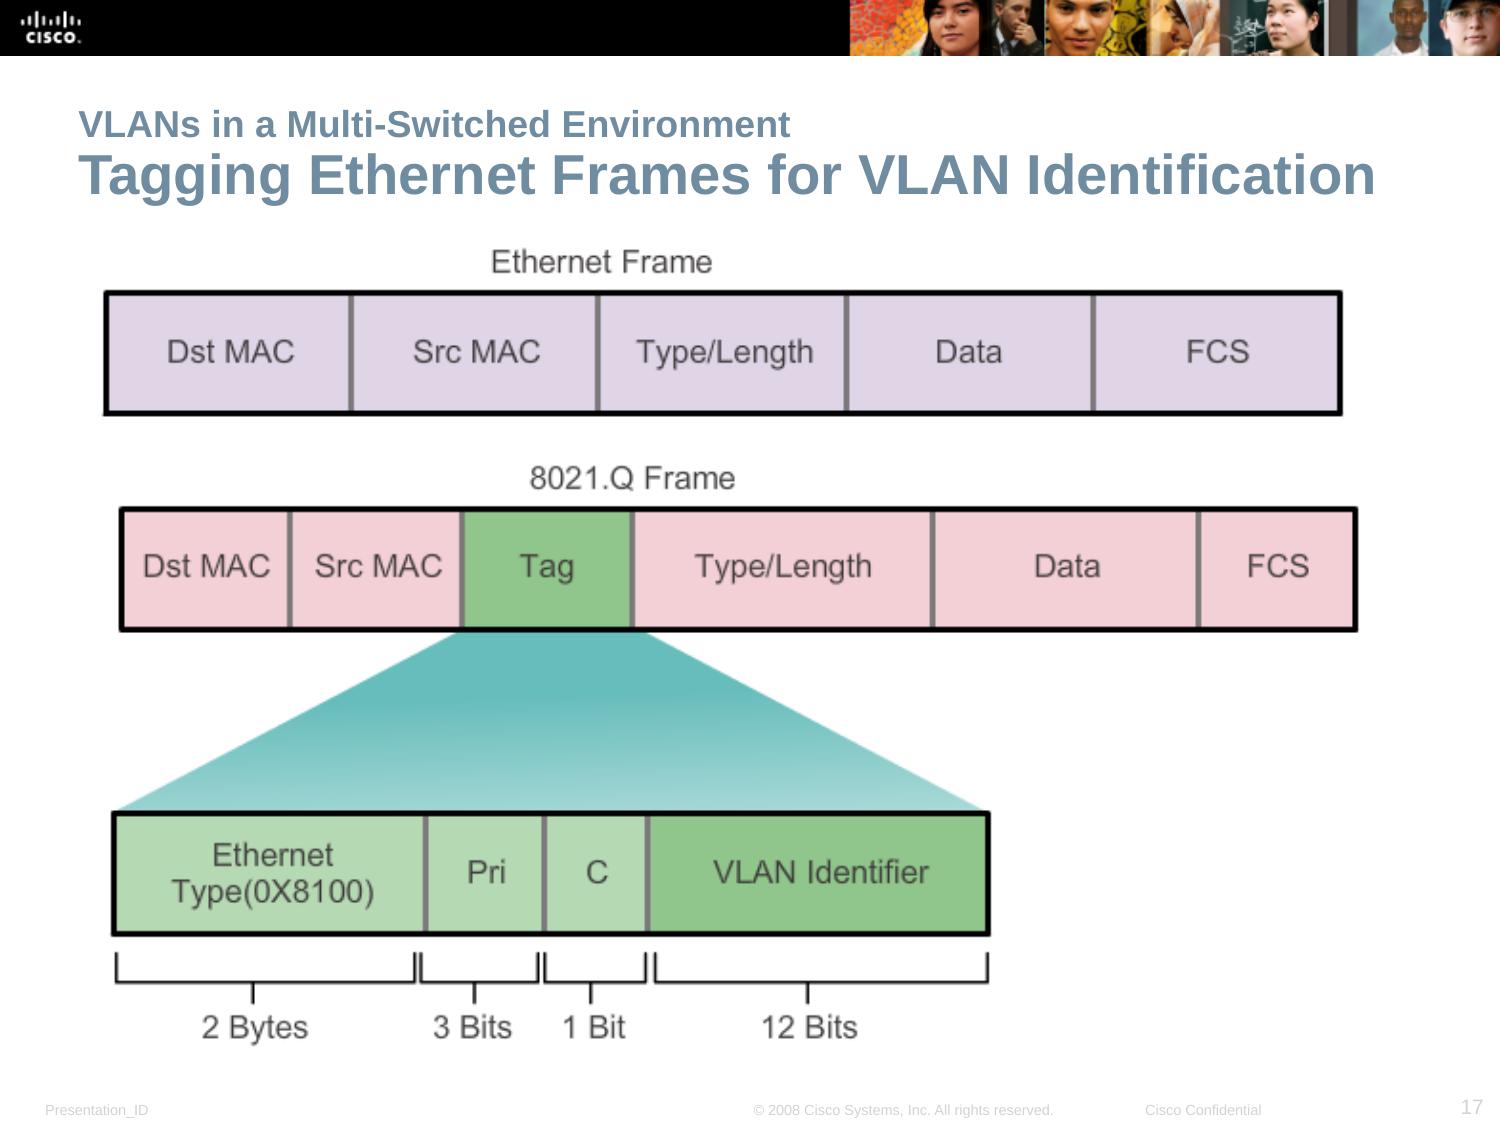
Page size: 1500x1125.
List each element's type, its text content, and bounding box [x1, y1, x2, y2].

picture [0, 0, 1500, 56]
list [100, 235, 1372, 1055]
title VLANs in a Multi-Switched Environment Tagging Ethernet Frames for VLAN Identification [64, 75, 1402, 214]
